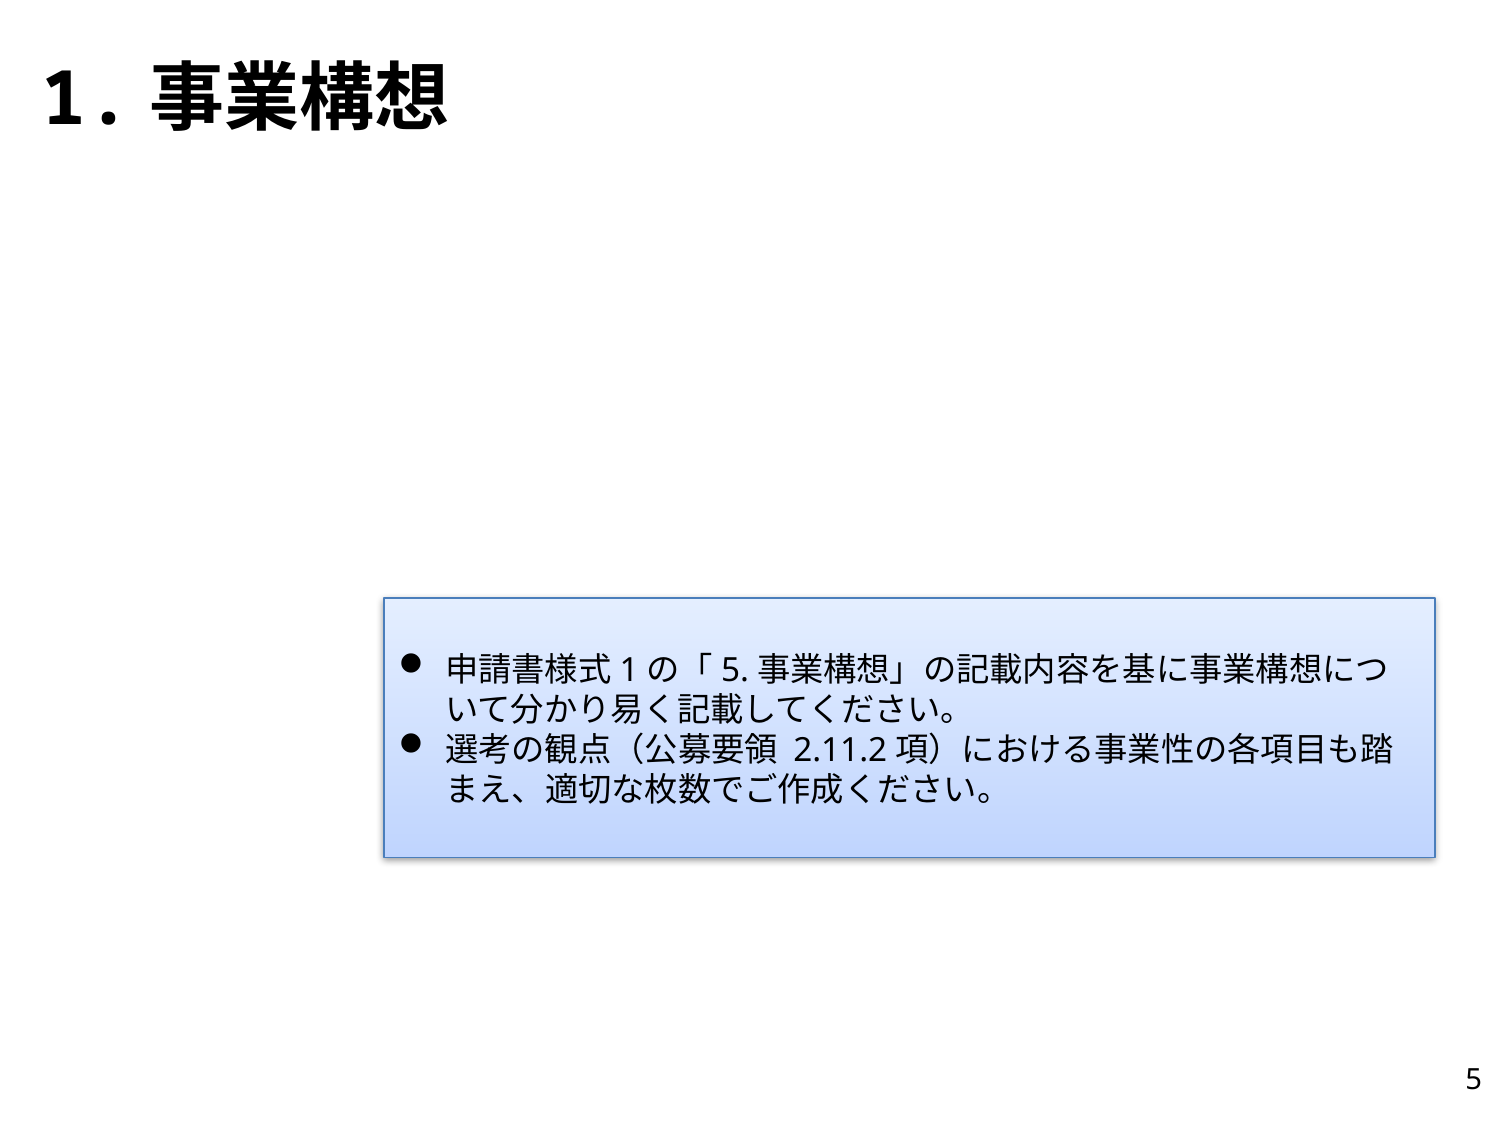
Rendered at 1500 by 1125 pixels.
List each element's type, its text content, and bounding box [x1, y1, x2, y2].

title 1.事業構想 [35, 11, 1465, 178]
text_box 申請書様式1の「5.事業構想」の記載内容を基に事業構想について分かり易く記載してください。 選考の観点（公募要領 2.11.2項）における事業性の各項目も踏まえ、適切な枚数でご作成ください。 [383, 597, 1436, 858]
slide_number 5 [1346, 1051, 1489, 1111]
